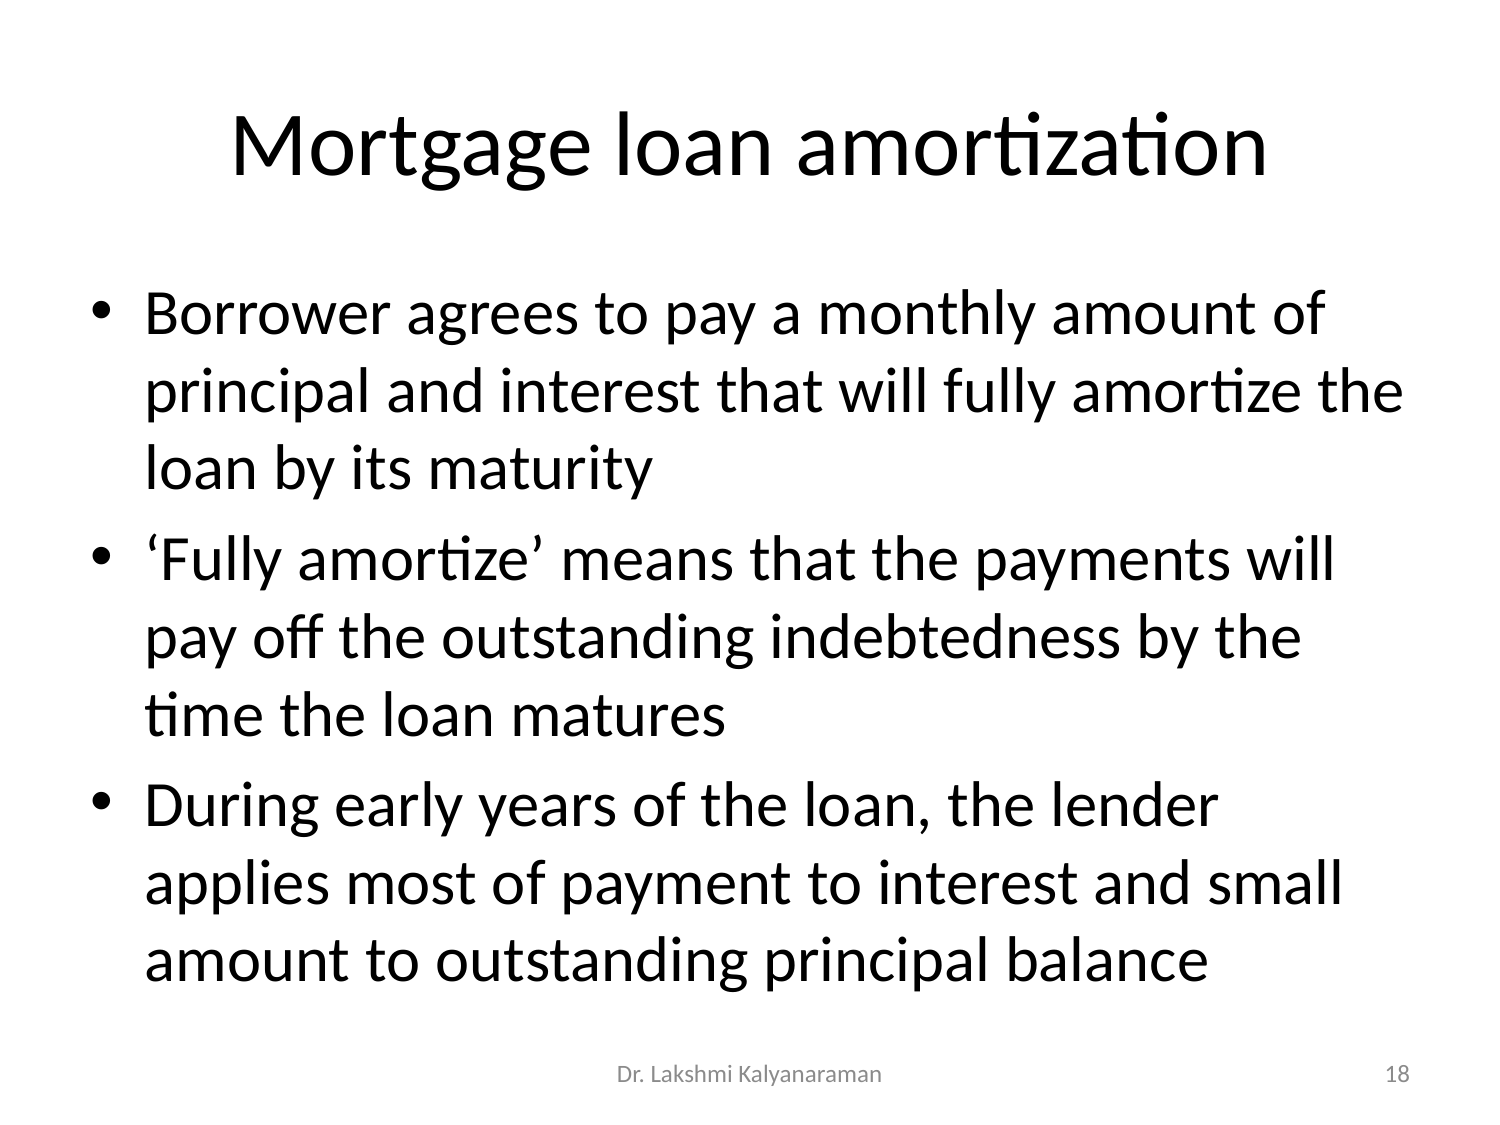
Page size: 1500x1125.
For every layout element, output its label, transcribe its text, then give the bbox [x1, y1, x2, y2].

slide_number 18 [1074, 1042, 1425, 1103]
title Mortgage loan amortization [75, 45, 1425, 233]
footer Dr. Lakshmi Kalyanaraman [512, 1042, 988, 1103]
list Borrower agrees to pay a monthly amount of principal and interest that will fully amortize the loan by its maturity ‘Fully amortize’ means that the payments will pay off the outstanding indebtedness by the time the loan matures During early years of the loan, the lender applies most of payment to interest and small amount to outstanding principal balance [75, 262, 1425, 1005]
